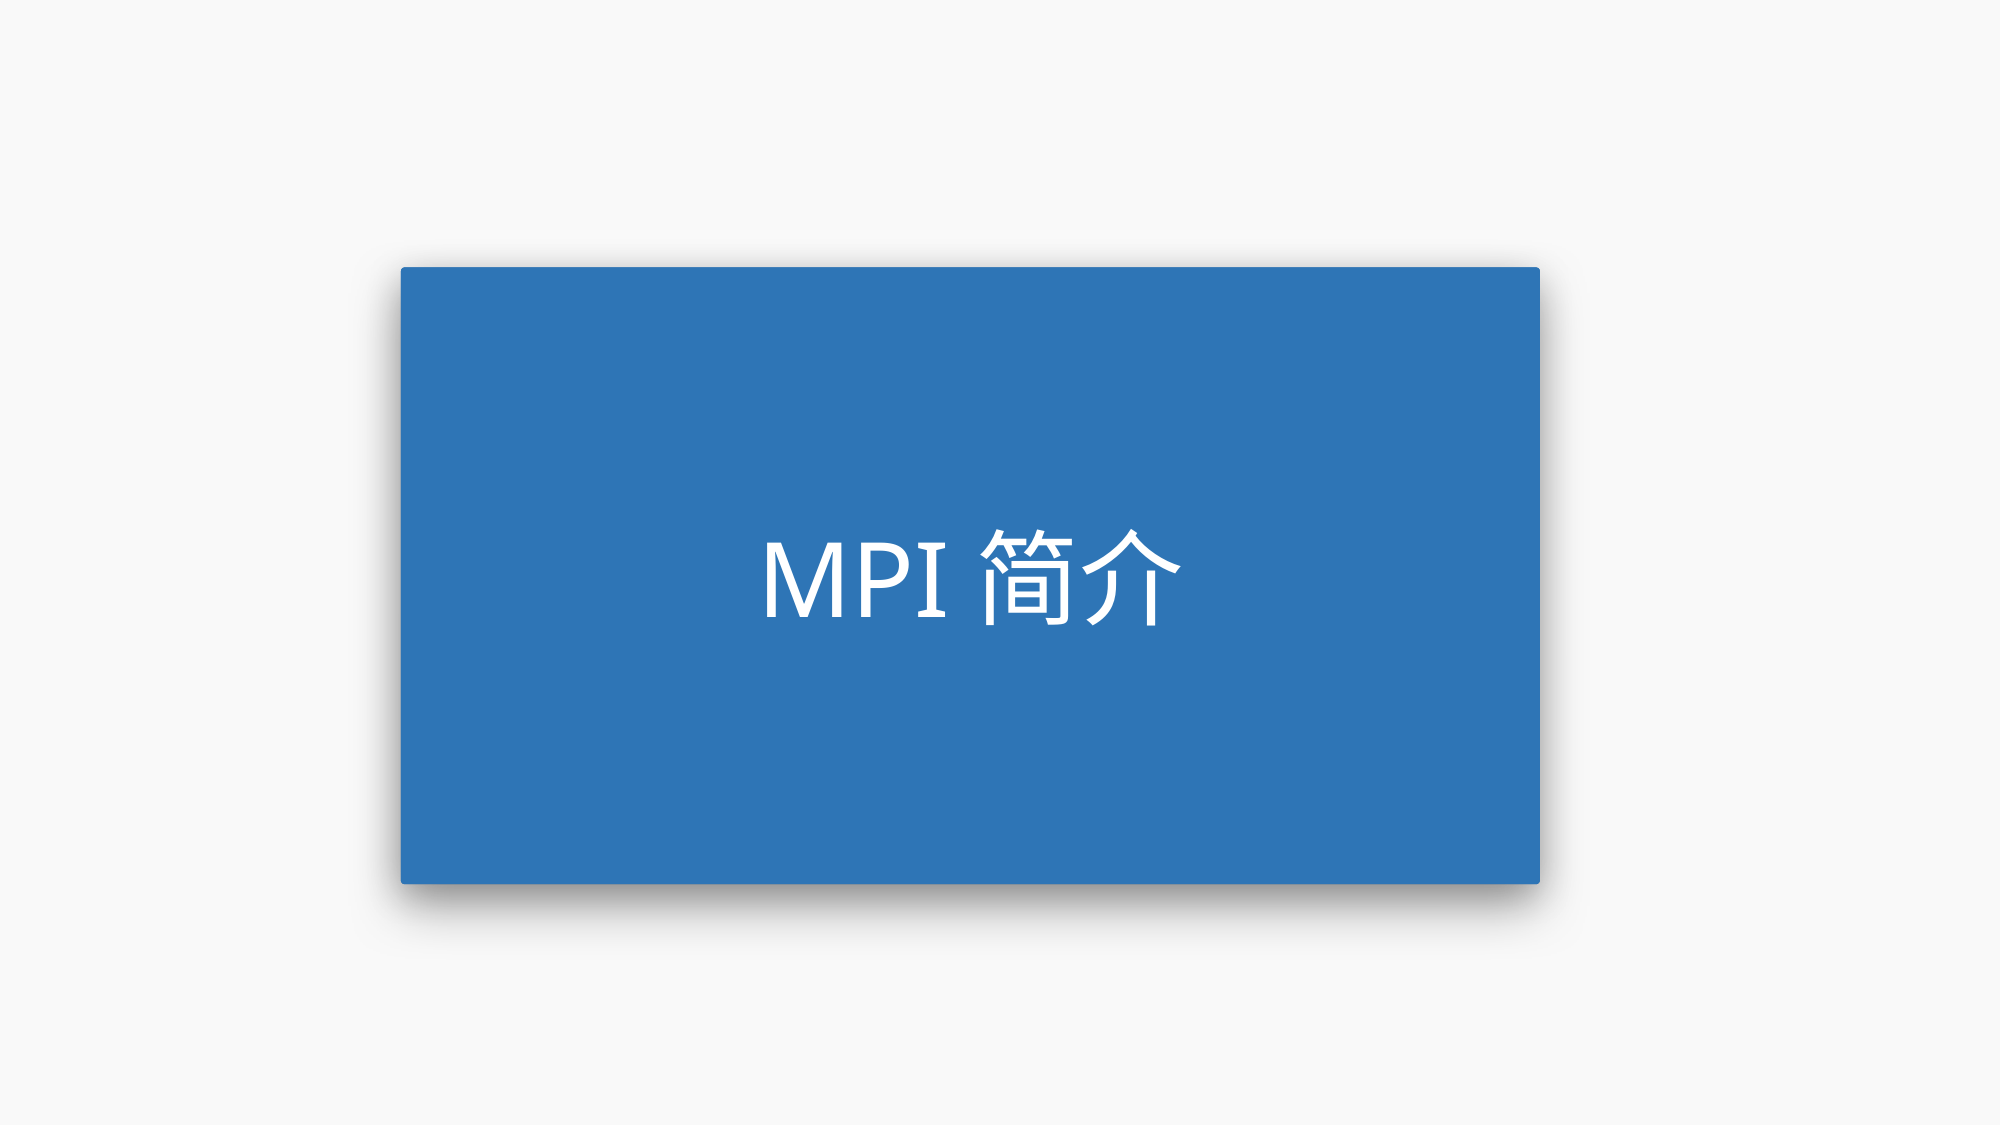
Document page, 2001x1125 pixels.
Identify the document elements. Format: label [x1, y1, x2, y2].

text_box [400, 267, 1540, 885]
